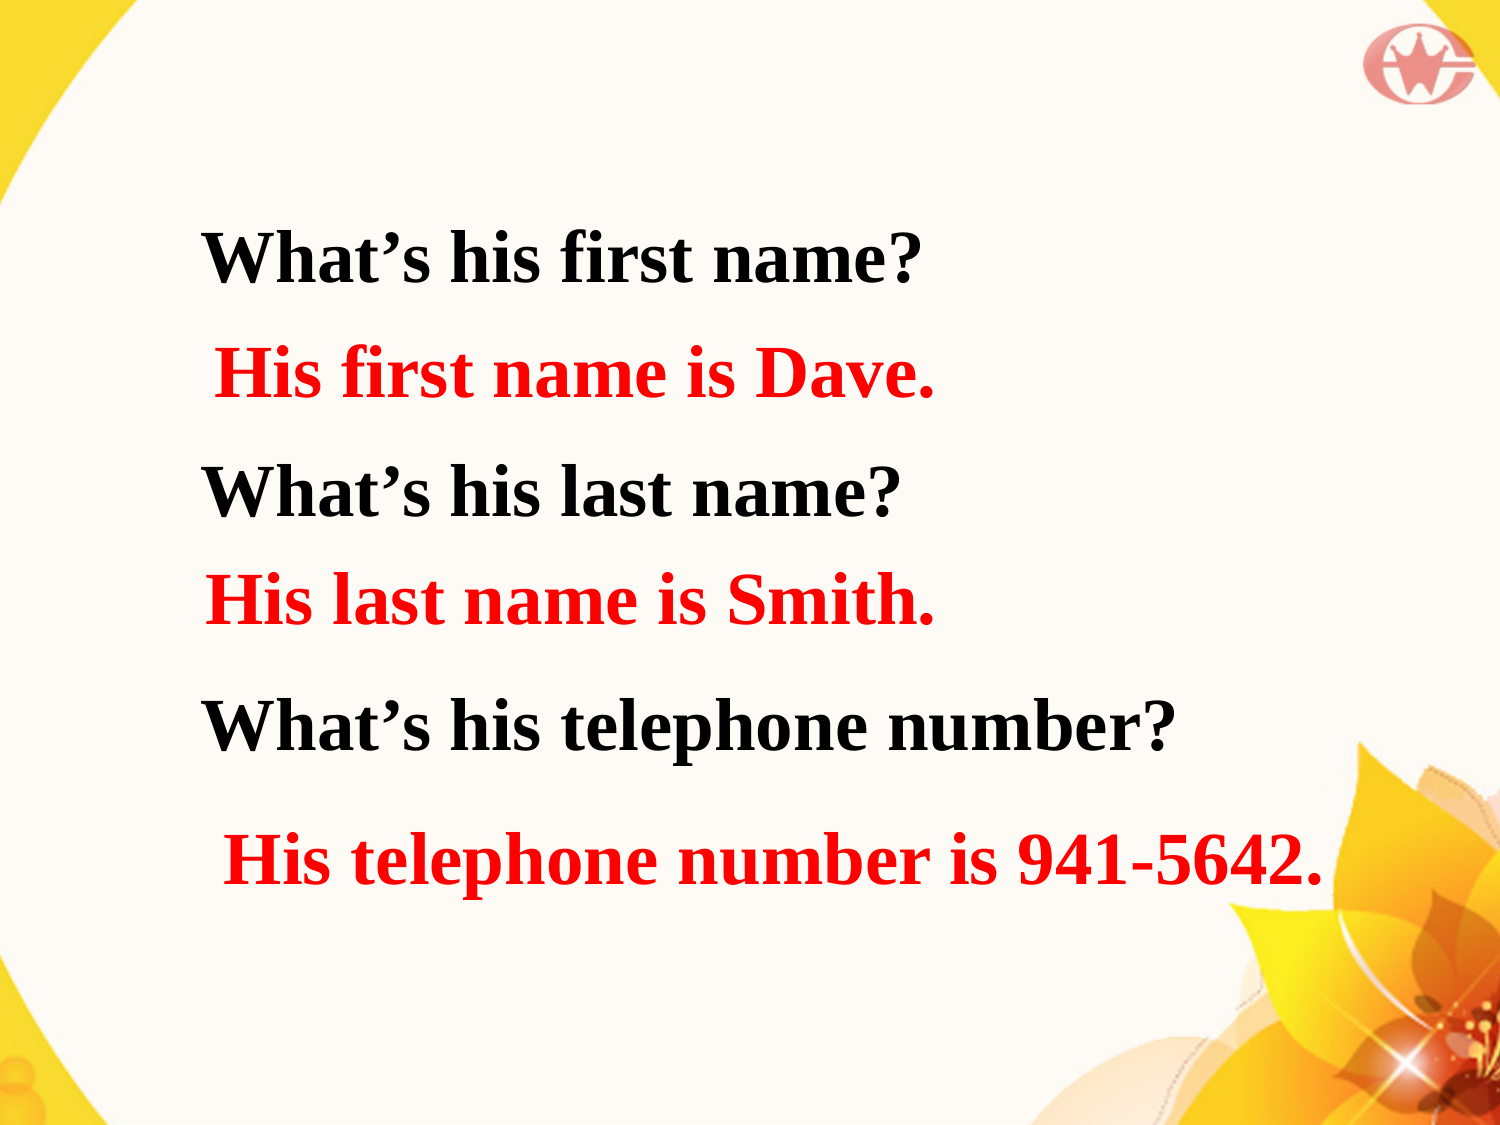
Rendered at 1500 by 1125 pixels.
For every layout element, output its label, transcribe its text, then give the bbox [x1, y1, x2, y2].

text_box His last name is Smith. [191, 515, 953, 647]
picture [0, 0, 1500, 1125]
text_box What’s his first name? What’s his last name? What’s his telephone number? [185, 172, 1195, 773]
text_box His first name is Dave. [199, 288, 952, 421]
text_box His telephone number is 941-5642. [209, 774, 1340, 907]
